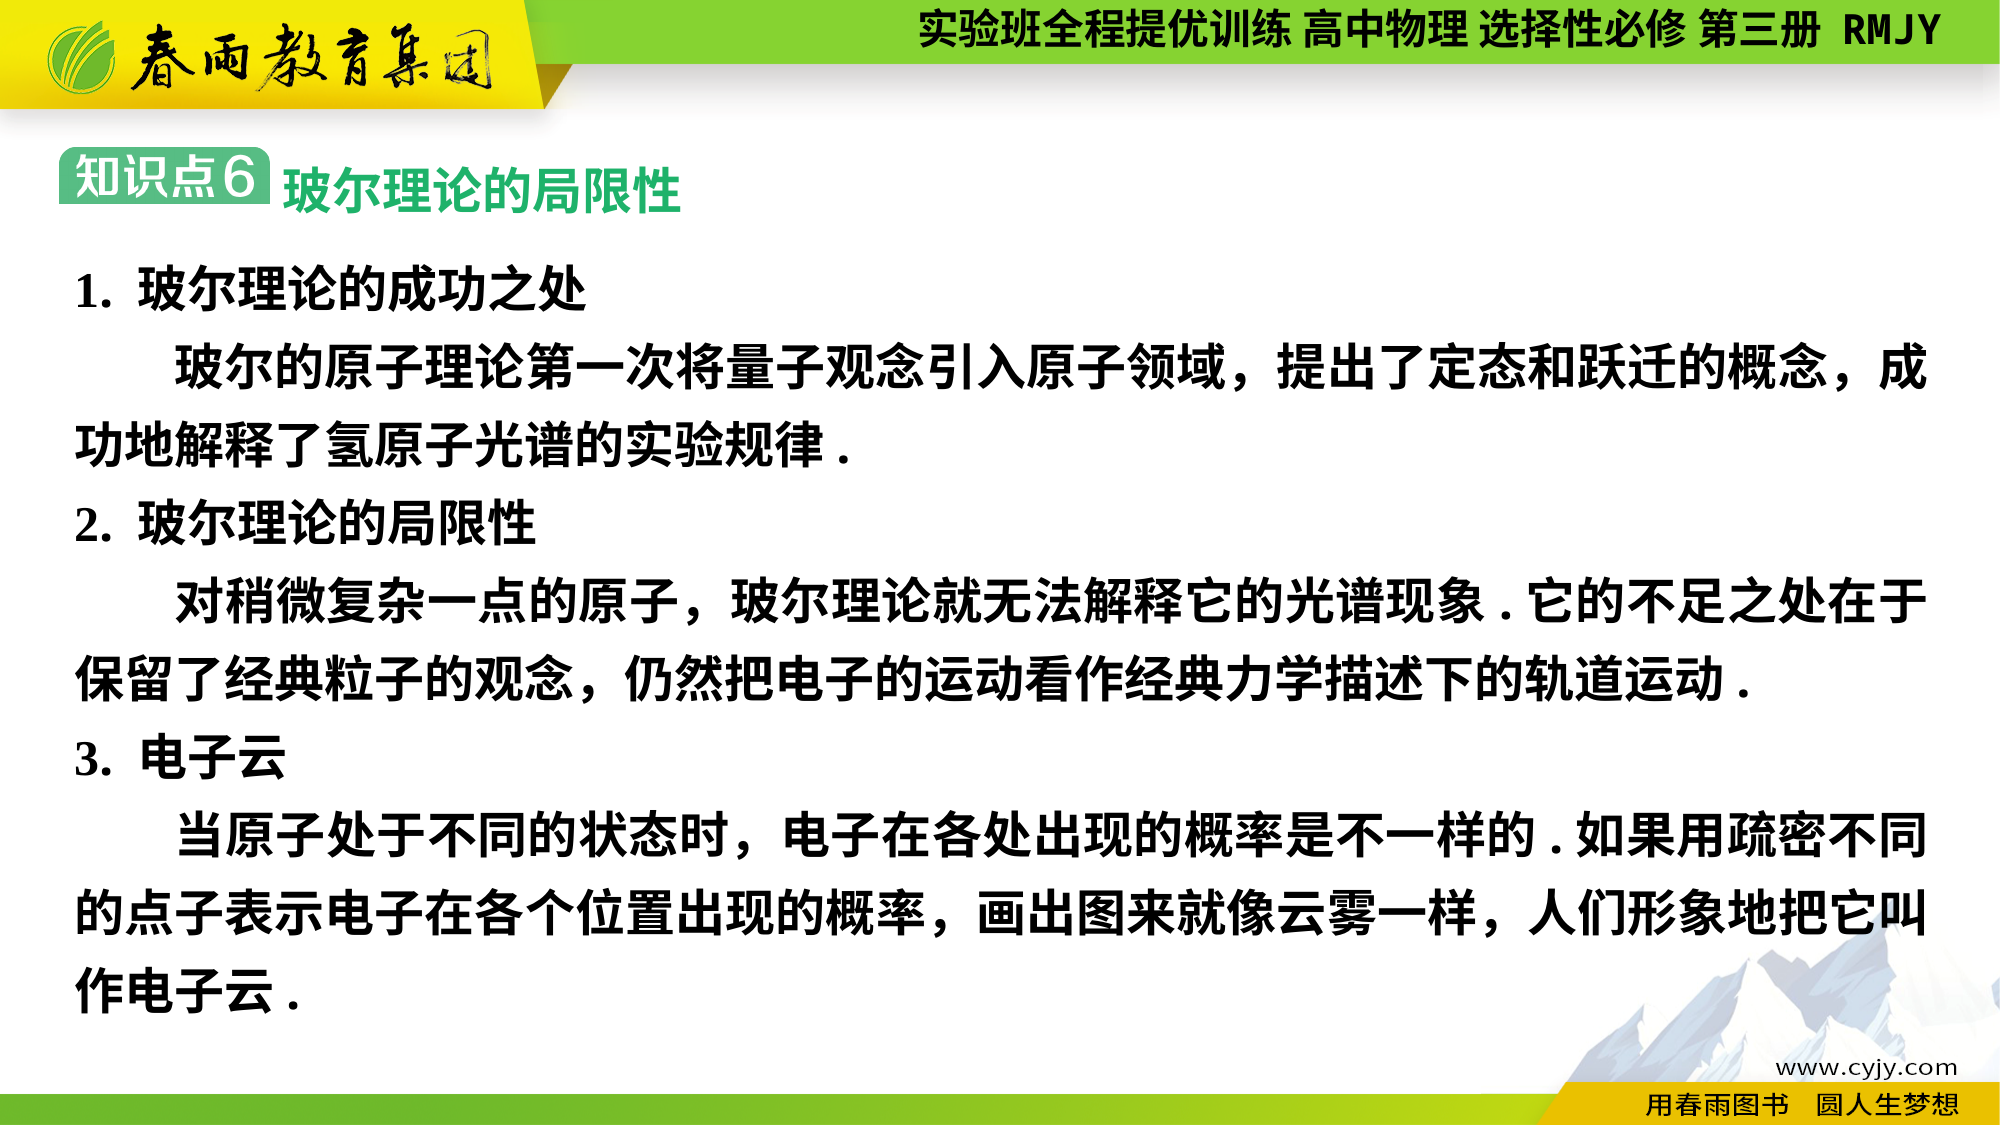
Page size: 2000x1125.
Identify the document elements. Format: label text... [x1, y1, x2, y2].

list 1. 玻尔理论的成功之处 玻尔的原子理论第一次将量子观念引入原子领域，提出了定态和跃迁的概念，成功地解释了氢原子光谱的实验规律. 2. 玻尔理论的局限性 对稍微复杂一点的原子，玻尔理论就无法解释它的光谱现象.它的不足之处在于保留了经典粒子的观念，仍然把电子的运动看作经典力学描述下的轨道运动. 3. 电子云 当原子处于不同的状态时，电子在各处出现的概率是不一样的.如果用疏密不同的点子表示电子在各个位置出现的概率，画出图来就像云雾一样，人们形象地把它叫作电子云. [59, 232, 1944, 1027]
picture [0, 0, 2000, 1125]
text_box 玻尔理论的局限性 [267, 122, 1944, 228]
